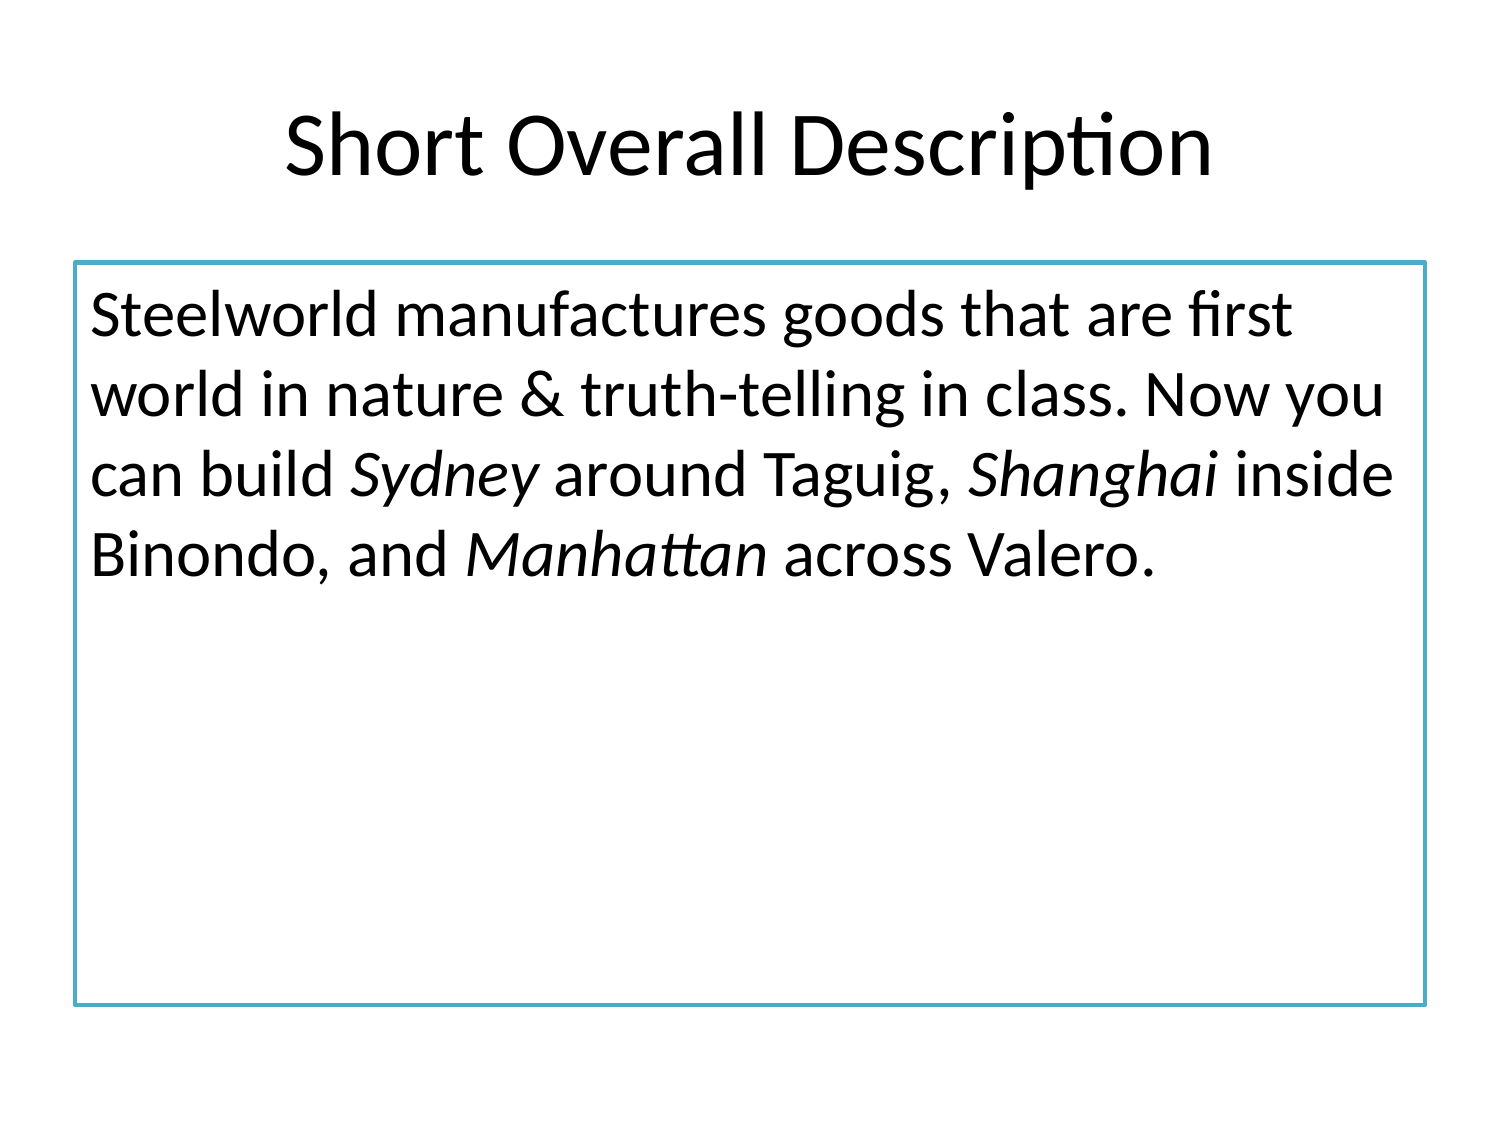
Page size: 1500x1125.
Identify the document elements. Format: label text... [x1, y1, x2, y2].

title Short Overall Description [75, 45, 1425, 233]
list Steelworld manufactures goods that are first world in nature & truth-telling in class. Now you can build Sydney around Taguig, Shanghai inside Binondo, and Manhattan across Valero. [73, 260, 1427, 1007]
